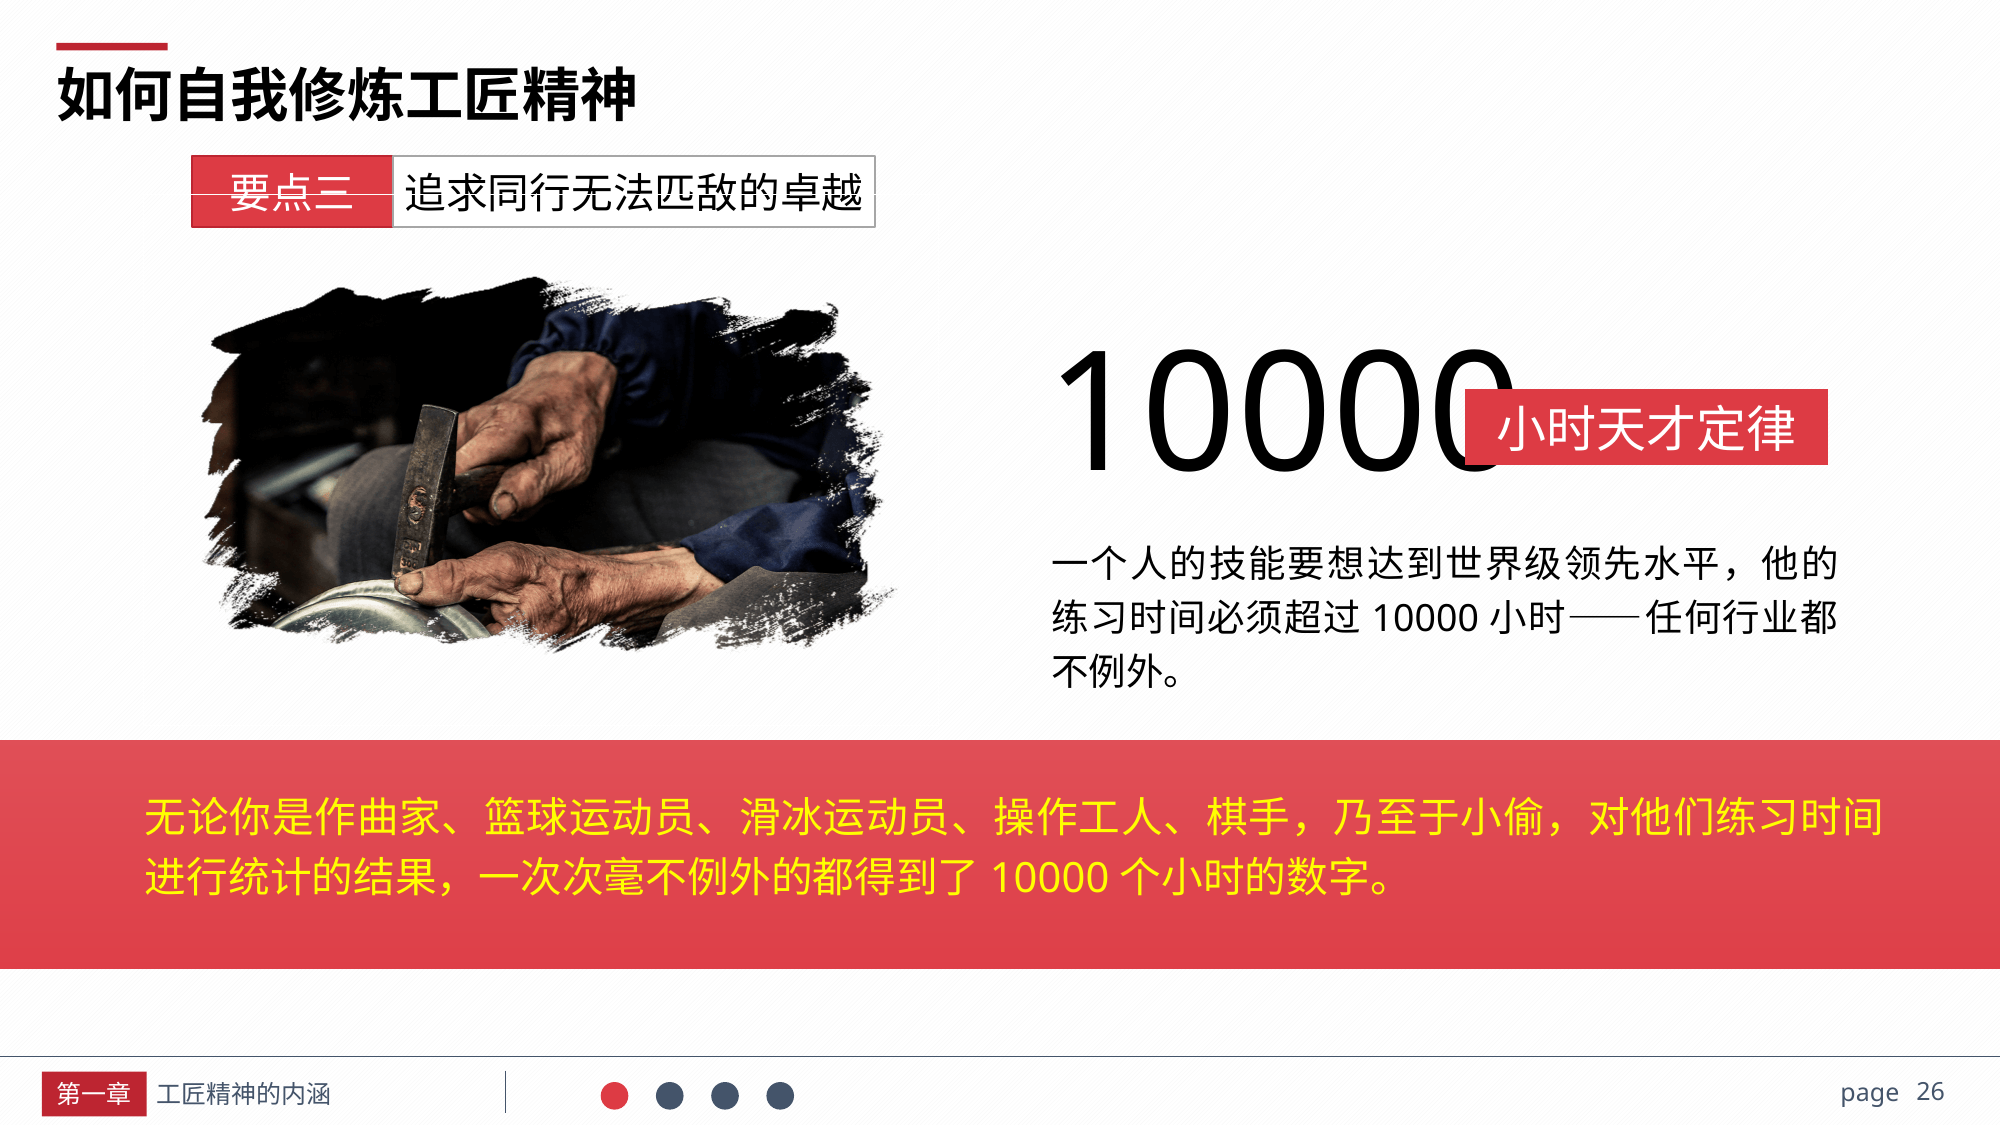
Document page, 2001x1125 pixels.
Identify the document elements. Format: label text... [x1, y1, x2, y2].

text_box 如何自我修炼工匠精神 [41, 50, 954, 136]
text_box 无论你是作曲家、篮球运动员、滑冰运动员、操作工人、棋手，乃至于小偷，对他们练习时间进行统计的结果，一次次毫不例外的都得到了10000个小时的数字。 [129, 773, 1900, 909]
text_box 一个人的技能要想达到世界级领先水平，他的练习时间必须超过10000小时——任何行业都不例外。 [1036, 523, 1854, 701]
picture [143, 194, 939, 726]
text_box [56, 42, 168, 50]
text_box 小时天才定律 [1465, 389, 1828, 465]
text_box 10000 [1031, 296, 1538, 512]
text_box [191, 156, 876, 194]
text_box [0, 740, 2000, 969]
